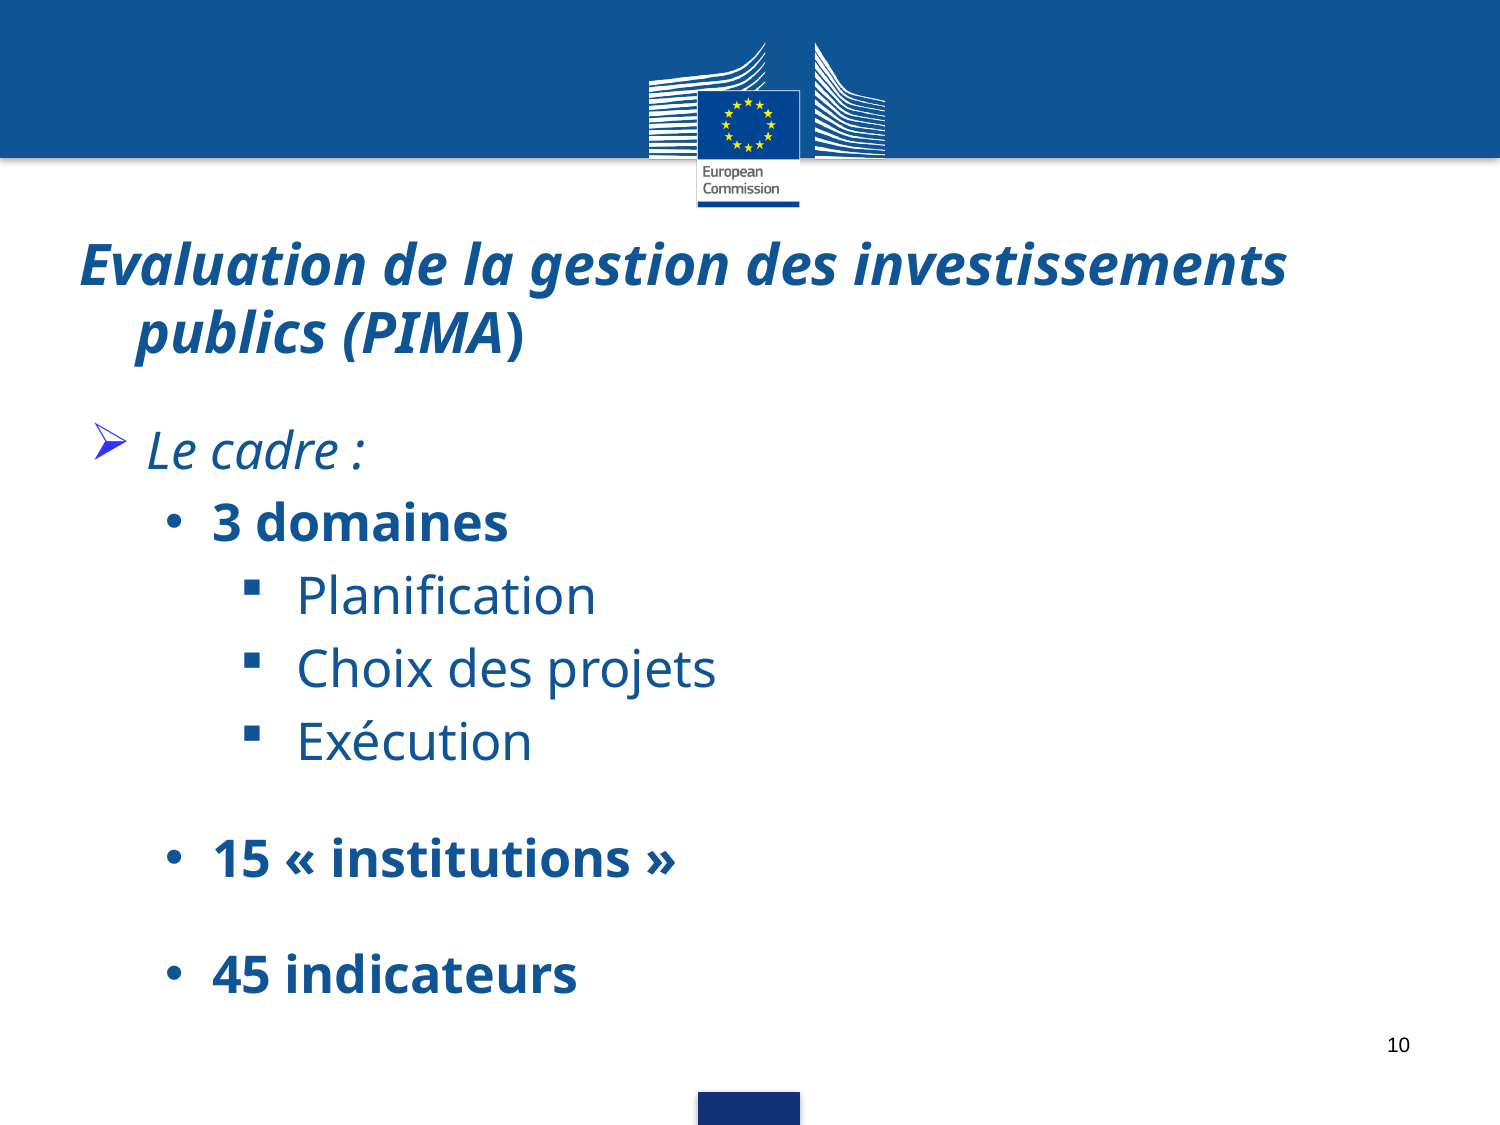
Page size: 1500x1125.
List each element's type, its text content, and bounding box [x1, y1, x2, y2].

title Evaluation de la gestion des investissements publics (PIMA) [64, 219, 1416, 374]
picture [649, 42, 885, 208]
slide_number 10 [1074, 1024, 1426, 1103]
list Le cadre : 3 domaines Planification Choix des projets Exécution 15 « institutions » 45 indicateurs [74, 409, 1426, 989]
